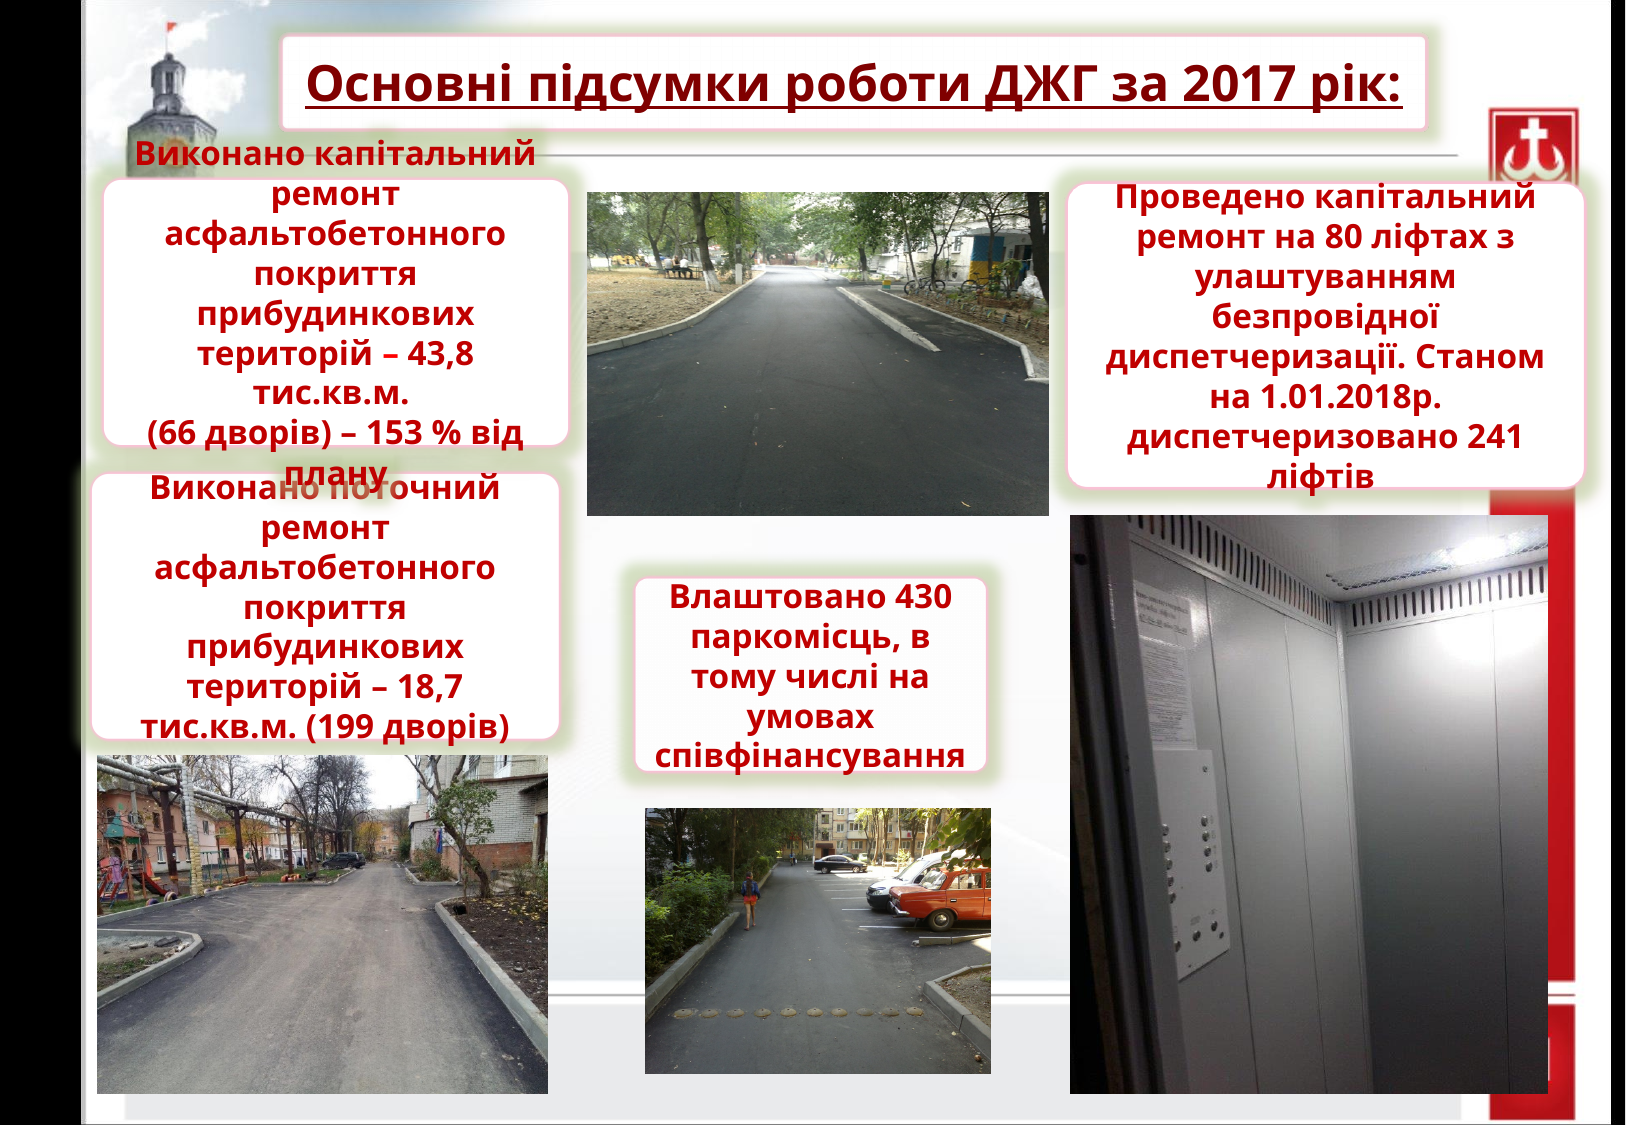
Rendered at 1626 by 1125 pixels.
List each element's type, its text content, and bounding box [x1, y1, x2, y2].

picture [0, 0, 1626, 1125]
text_box Основні підсумки роботи ДЖГ за 2017 рік: [283, 37, 1425, 129]
text_box Влаштовано 430 паркомісць, в тому числі на умовах співфінансування [635, 578, 987, 772]
text_box Виконано капітальний ремонт асфальтобетонного покриття прибудинкових територій – 43,8 тис.кв.м. (66 дворів) – 153 % від плану [103, 179, 569, 446]
text_box Проведено капітальний ремонт на 80 ліфтах з улаштуванням безпровідної диспетчеризації. Станом на 1.01.2018р. диспетчеризовано 241 ліфтів [1068, 182, 1586, 489]
text_box Виконано поточний ремонт асфальтобетонного покриття прибудинкових територій – 18,7 тис.кв.м. (199 дворів) [91, 473, 559, 739]
